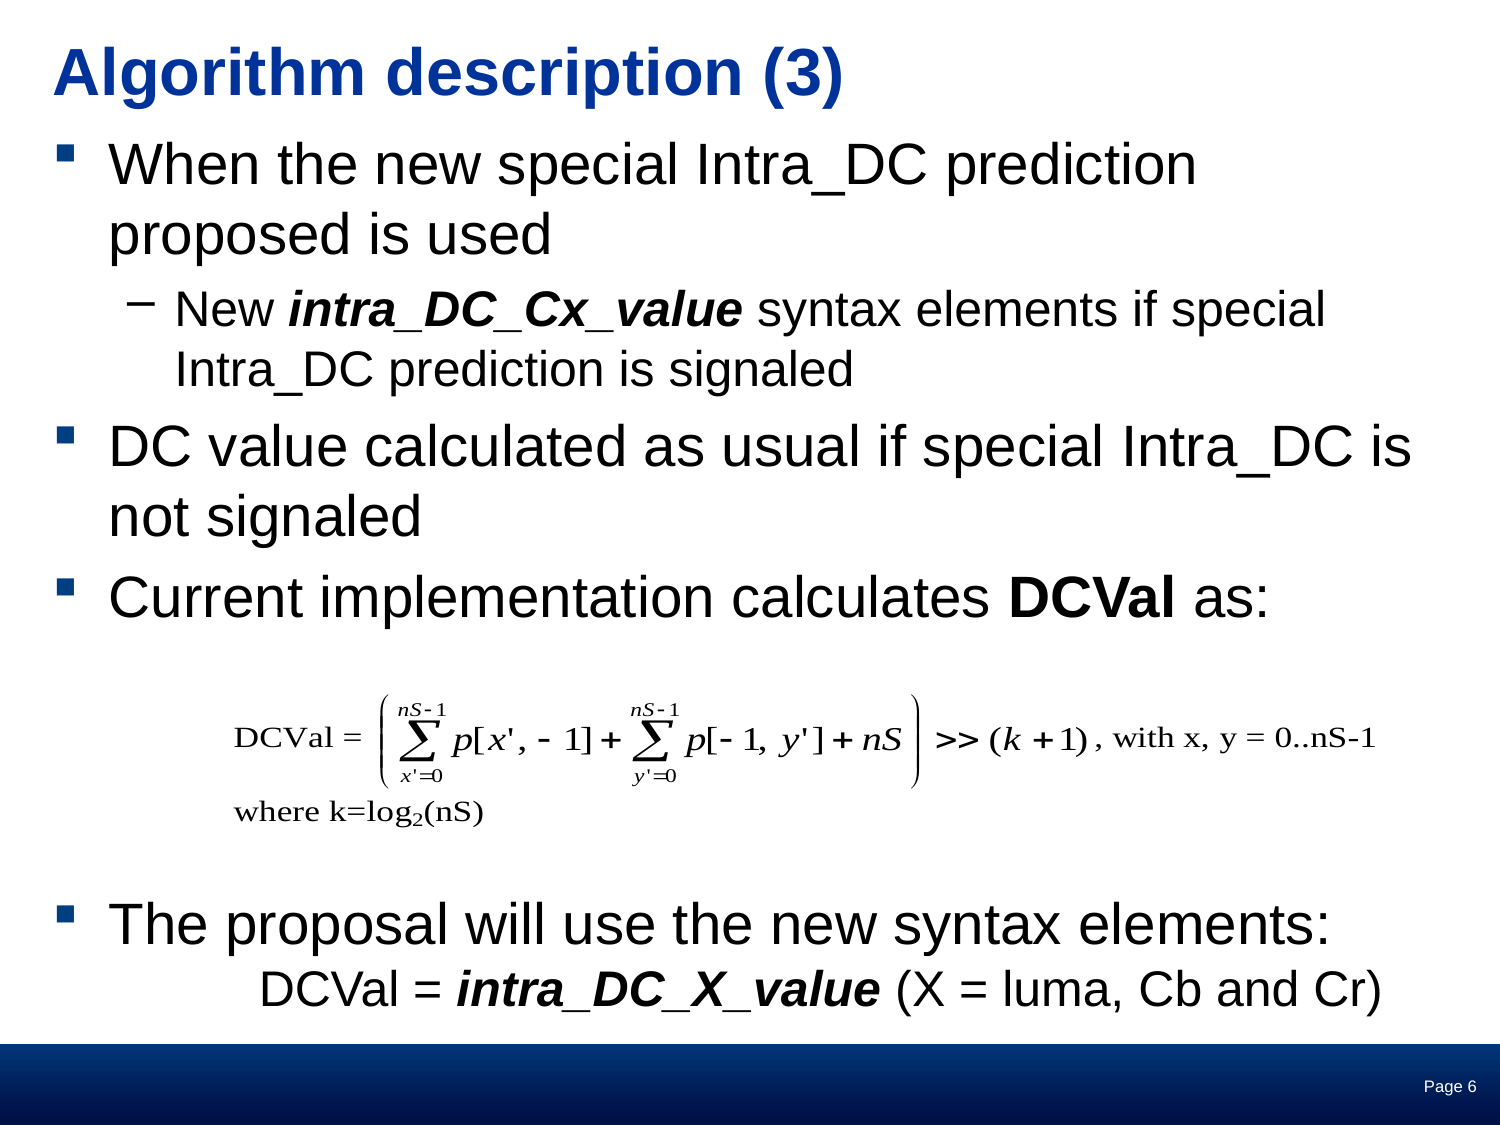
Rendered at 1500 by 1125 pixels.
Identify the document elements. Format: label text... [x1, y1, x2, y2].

title Algorithm description (3) [37, 0, 1463, 152]
list When the new special Intra_DC prediction proposed is used New intra_DC_Cx_value syntax elements if special Intra_DC prediction is signaled DC value calculated as usual if special Intra_DC is not signaled Current implementation calculates DCVal as: The proposal will use the new syntax elements: DCVal = intra_DC_X_value (X = luma, Cb and Cr) [37, 118, 1462, 1013]
picture [132, 660, 1500, 865]
picture [0, 1044, 1500, 1125]
